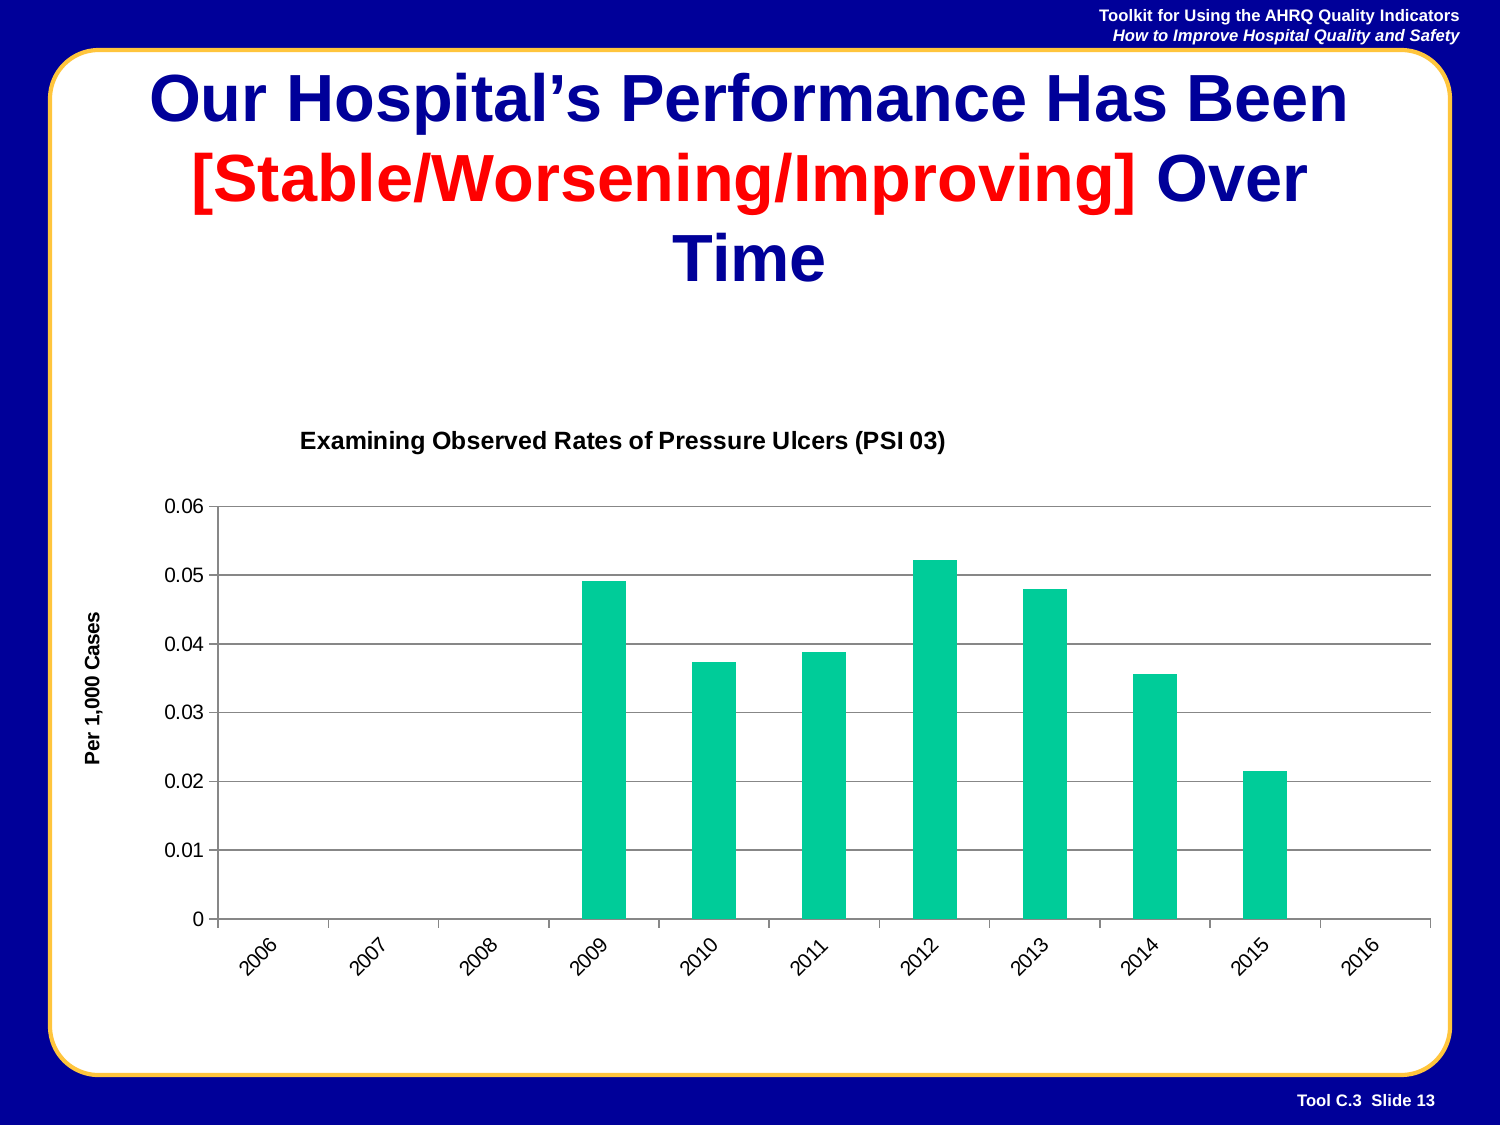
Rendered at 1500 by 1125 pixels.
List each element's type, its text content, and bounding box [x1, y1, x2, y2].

chart [58, 212, 1463, 988]
title Our Hospital’s Performance Has Been [Stable/Worsening/Improving] Over Time [112, 112, 1388, 238]
